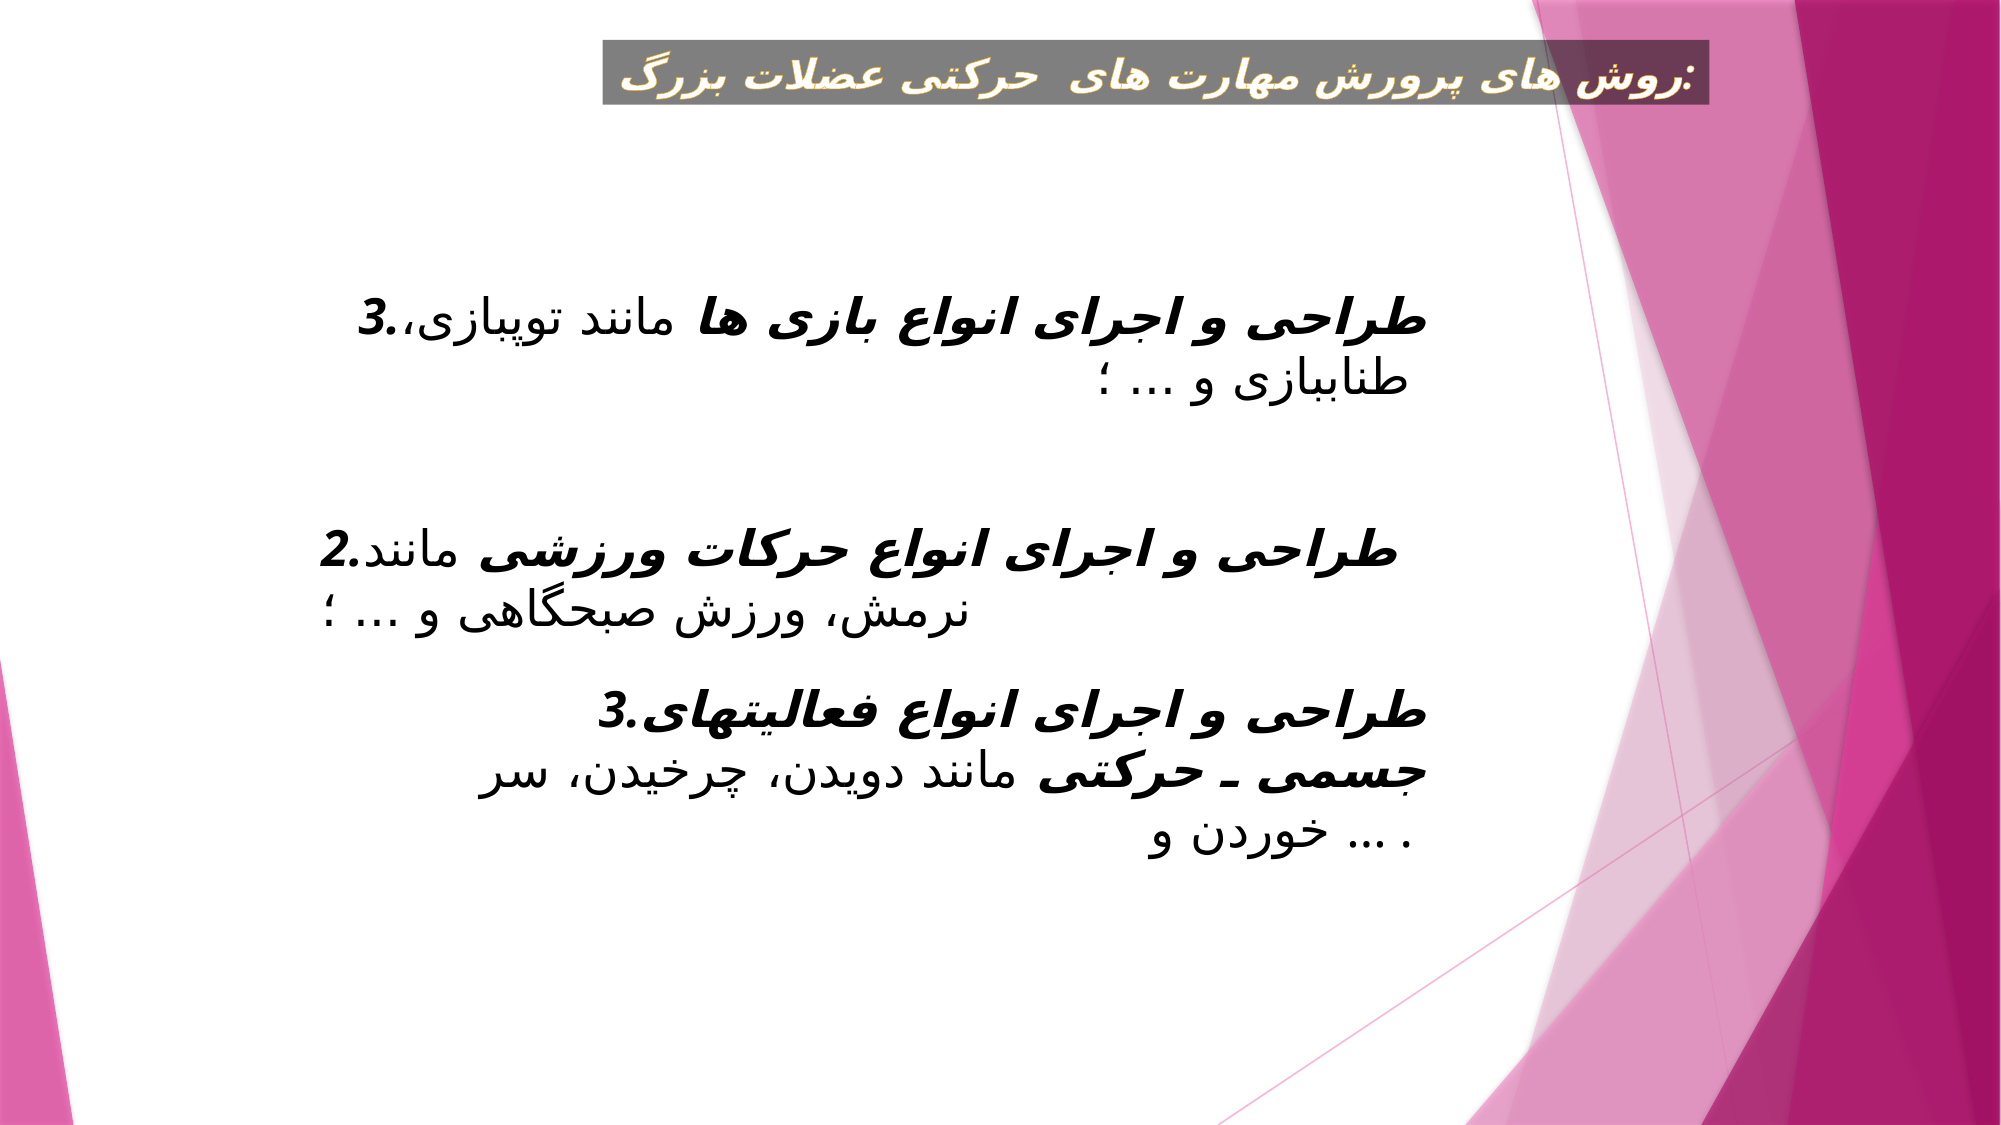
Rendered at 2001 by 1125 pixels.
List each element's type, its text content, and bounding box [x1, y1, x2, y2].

text_box 3.طراحی و اجرای انواع فعالیتهای جسمی ـ حرکتی مانند دویدن، چرخیدن، سر خوردن و ... . [441, 669, 1442, 865]
text_box 2.طراحی و اجرای انواع حرکات ورزشی مانند نرمش، ورزش صبحگاهی و ... ؛ [306, 509, 1500, 645]
text_box روش های پرورش مهارت های حرکتی عضلات بزرگ: [602, 39, 1710, 105]
text_box 3.طراحی و اجرای انواع بازی ها مانند توپبازی، طناببازی و ... ؛ [310, 276, 1442, 412]
